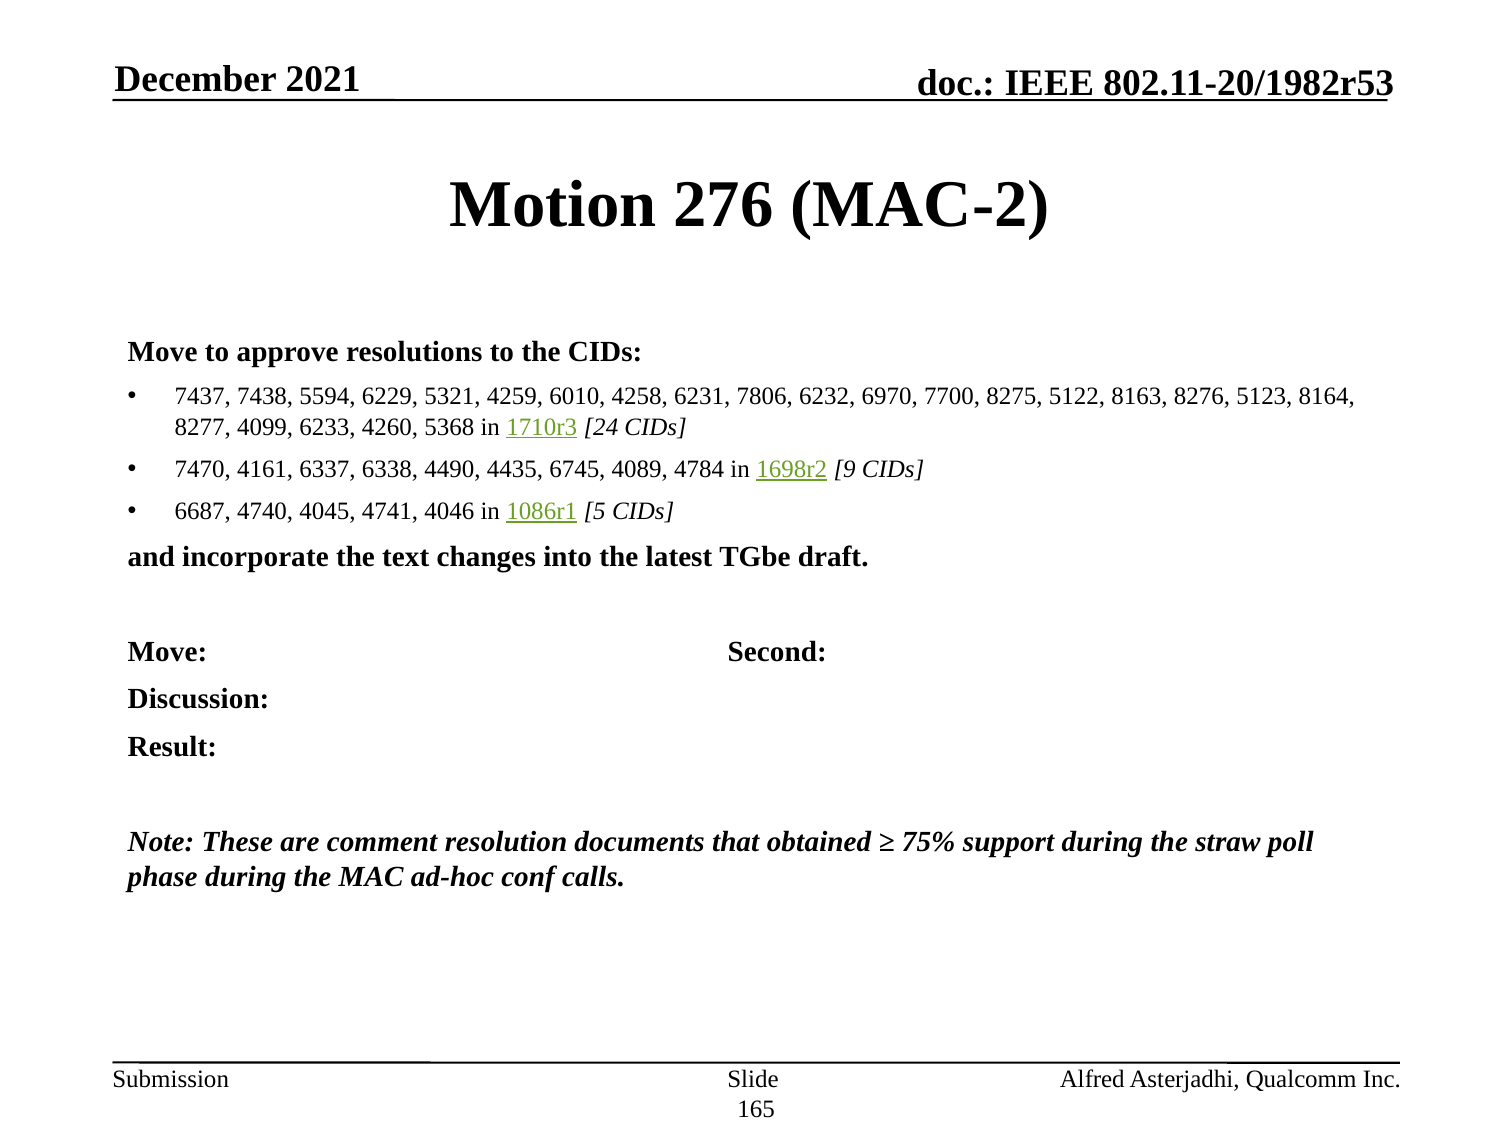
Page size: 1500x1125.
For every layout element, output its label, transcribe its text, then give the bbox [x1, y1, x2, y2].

slide_number Slide 165 [712, 1061, 800, 1123]
title Motion 276 (MAC-2) [112, 112, 1388, 288]
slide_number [114, 54, 423, 100]
footer Alfred Asterjadhi, Qualcomm Inc. [878, 1061, 1402, 1093]
list Move to approve resolutions to the CIDs: 7437, 7438, 5594, 6229, 5321, 4259, 6010, 4258, 6231, 7806, 6232, 6970, 7700, 8275, 5122, 8163, 8276, 5123, 8164, 8277, 4099, 6233, 4260, 5368 in 1710r3 [24 CIDs] 7470, 4161, 6337, 6338, 4490, 4435, 6745, 4089, 4784 in 1698r2 [9 CIDs] 6687, 4740, 4045, 4741, 4046 in 1086r1 [5 CIDs] and incorporate the text changes into the latest TGbe draft. Move: Second: Discussion: Result: Note: These are comment resolution documents that obtained ≥ 75% support during the straw poll phase during the MAC ad-hoc conf calls. [112, 324, 1388, 1063]
